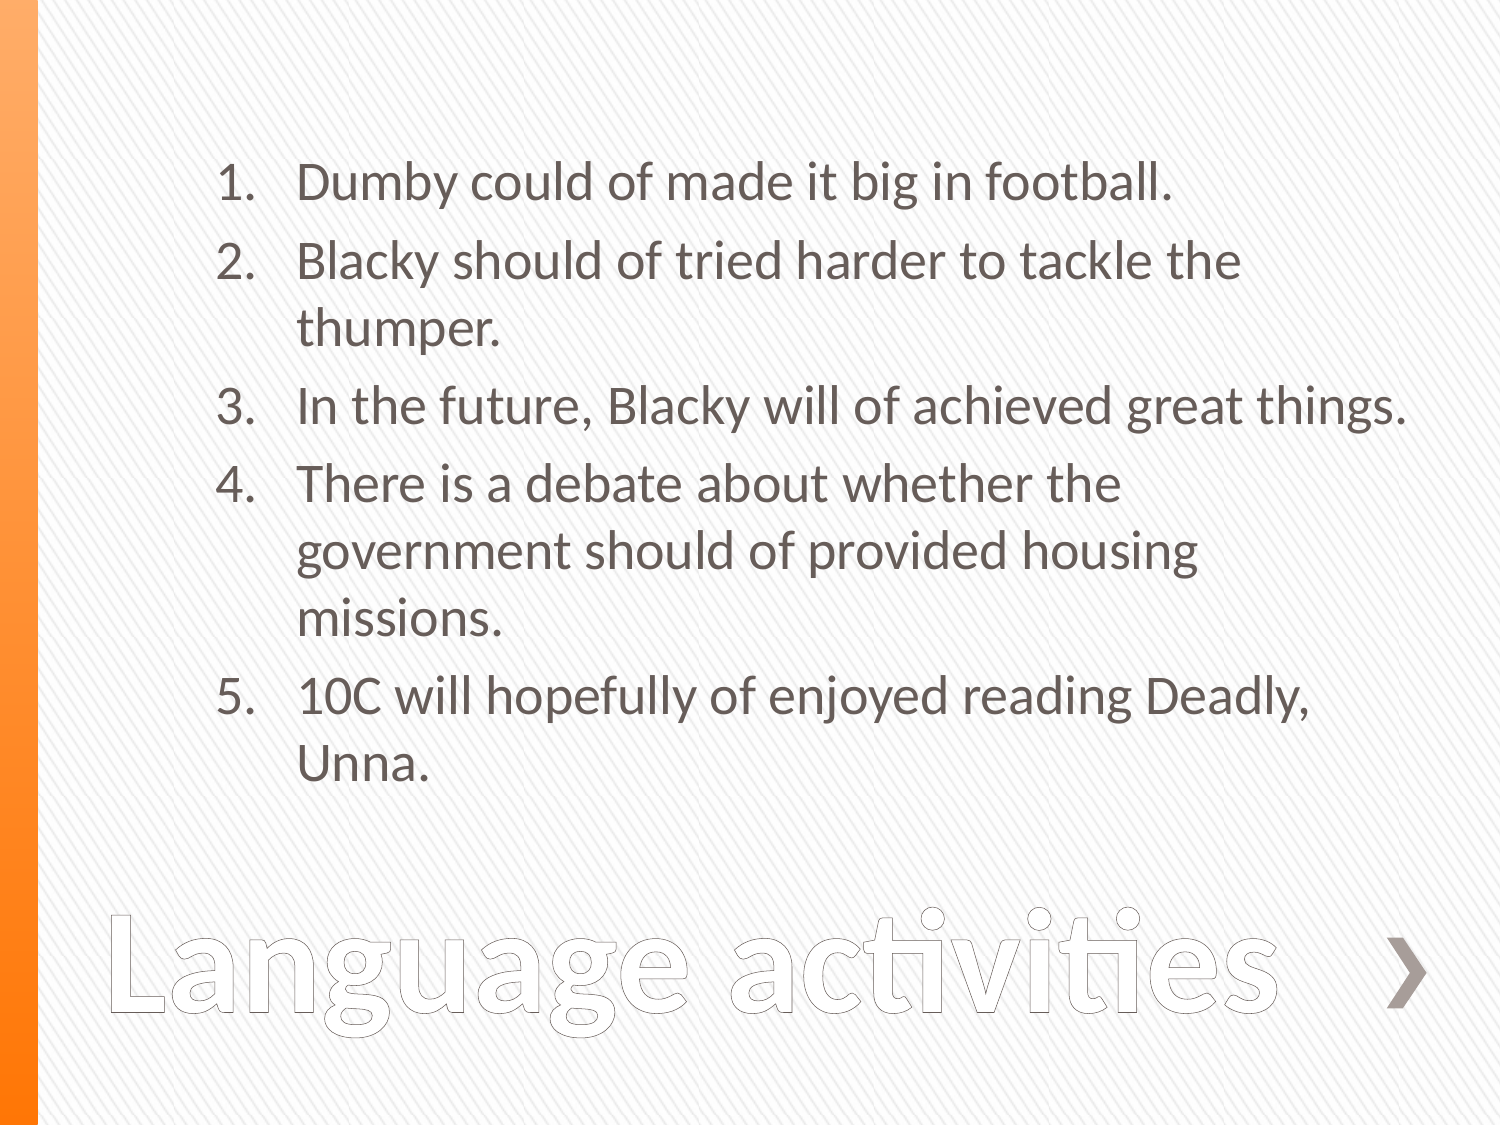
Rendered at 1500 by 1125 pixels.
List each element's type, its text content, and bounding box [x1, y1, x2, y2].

title Language activities [88, 862, 1388, 1050]
list Dumby could of made it big in football. Blacky should of tried harder to tackle the thumper. In the future, Blacky will of achieved great things. There is a debate about whether the government should of provided housing missions. 10C will hopefully of enjoyed reading Deadly, Unna. [200, 137, 1425, 863]
